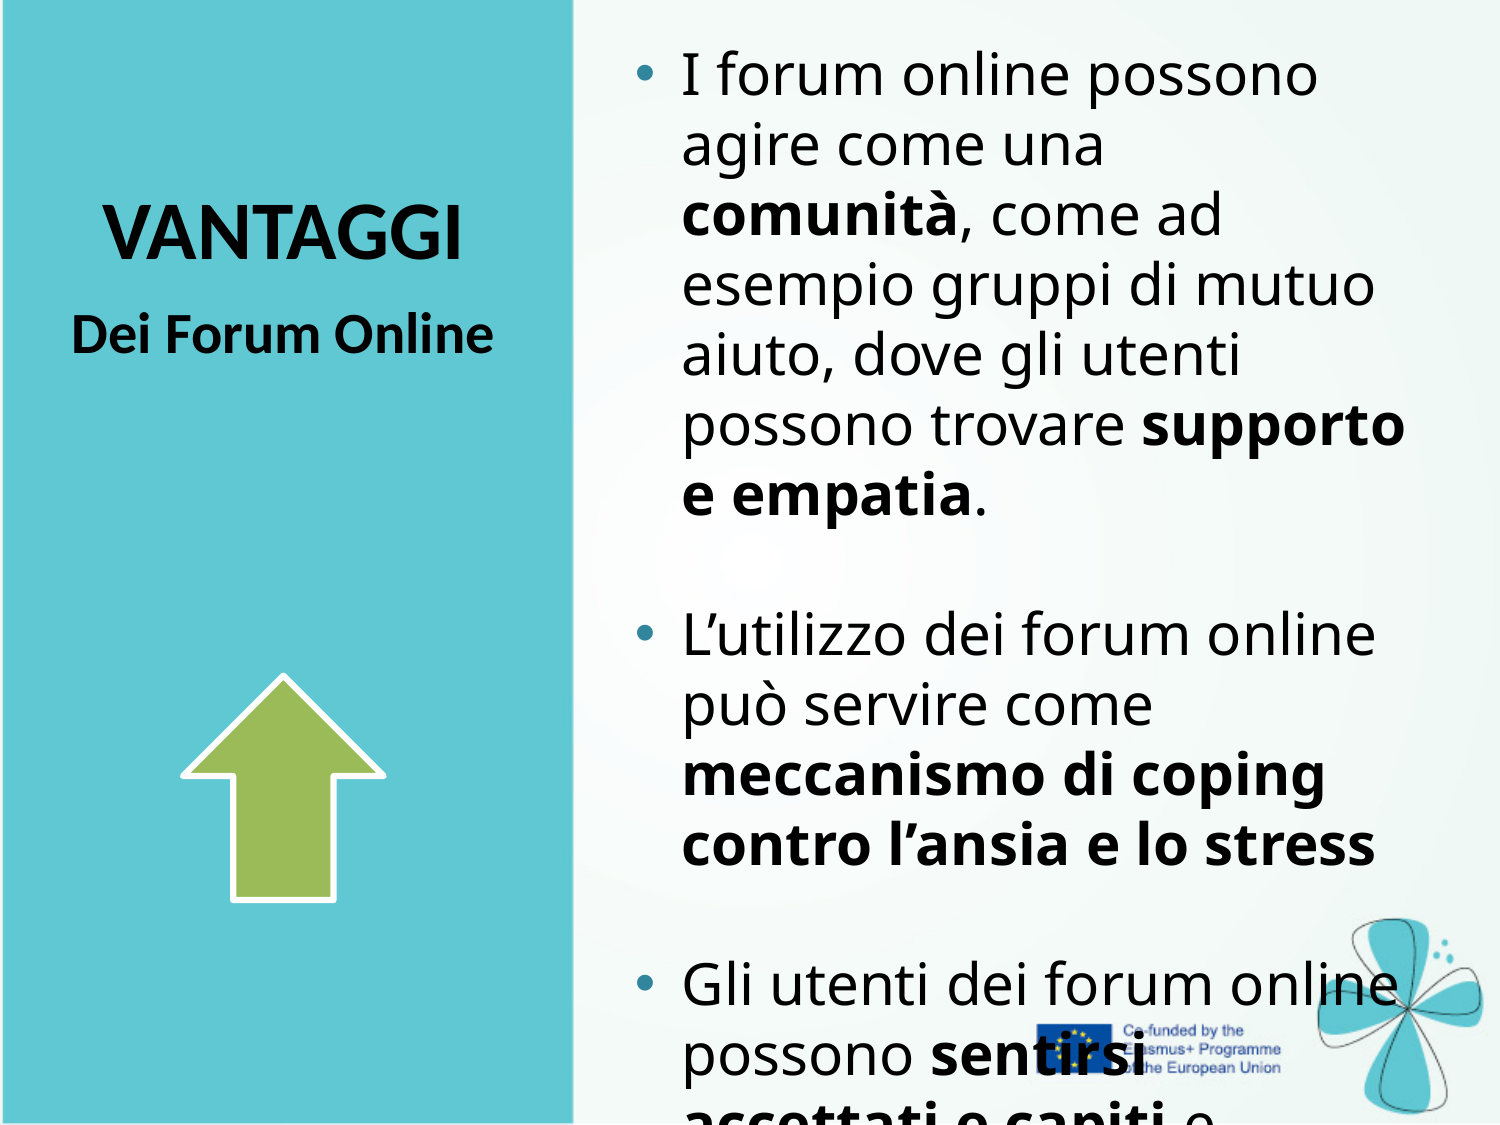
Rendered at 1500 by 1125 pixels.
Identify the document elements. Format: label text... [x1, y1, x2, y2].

text_box [181, 673, 386, 903]
picture [0, 0, 1500, 1125]
text_box I forum online possono agire come una comunità, come ad esempio gruppi di mutuo aiuto, dove gli utenti possono trovare supporto e empatia. L’utilizzo dei forum online può servire come meccanismo di coping contro l’ansia e lo stress Gli utenti dei forum online possono sentirsi accettati e capiti e possono alleviare la solitudine e l’isolamento [620, 29, 1425, 1125]
table_header VANTAGGI Dei Forum Online [29, 184, 538, 368]
